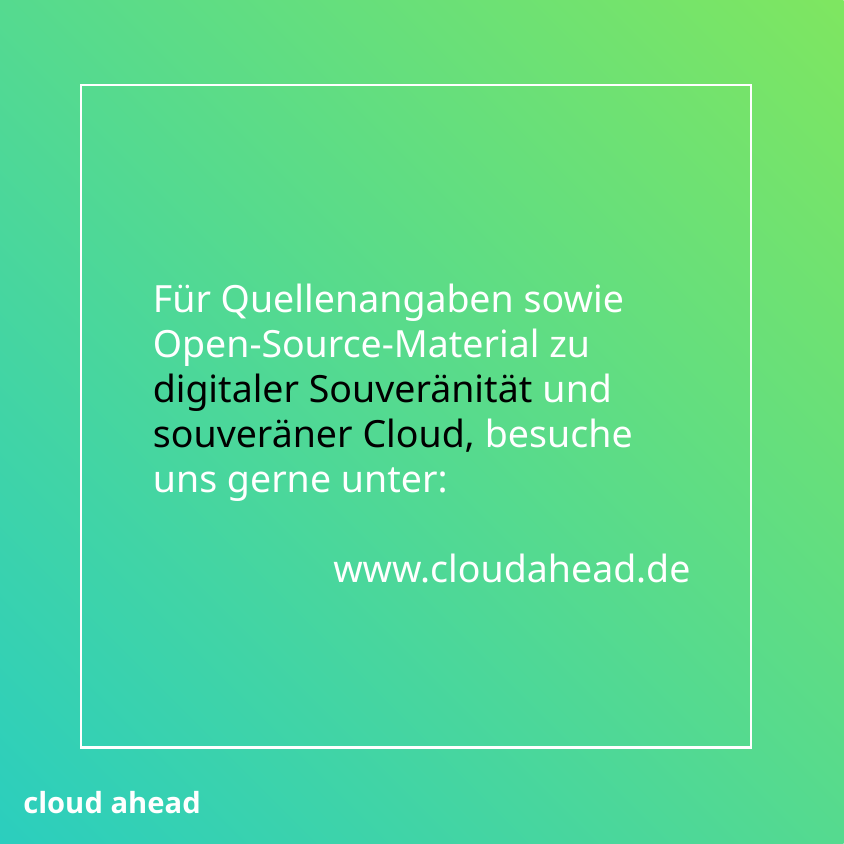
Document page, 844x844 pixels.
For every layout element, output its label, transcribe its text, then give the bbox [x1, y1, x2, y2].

text_box Für Quellenangaben sowie Open-Source-Material zu digitaler Souveränität und souveräner Cloud, besuche uns gerne unter: www.cloudahead.de [138, 267, 706, 565]
text_box [80, 84, 752, 749]
